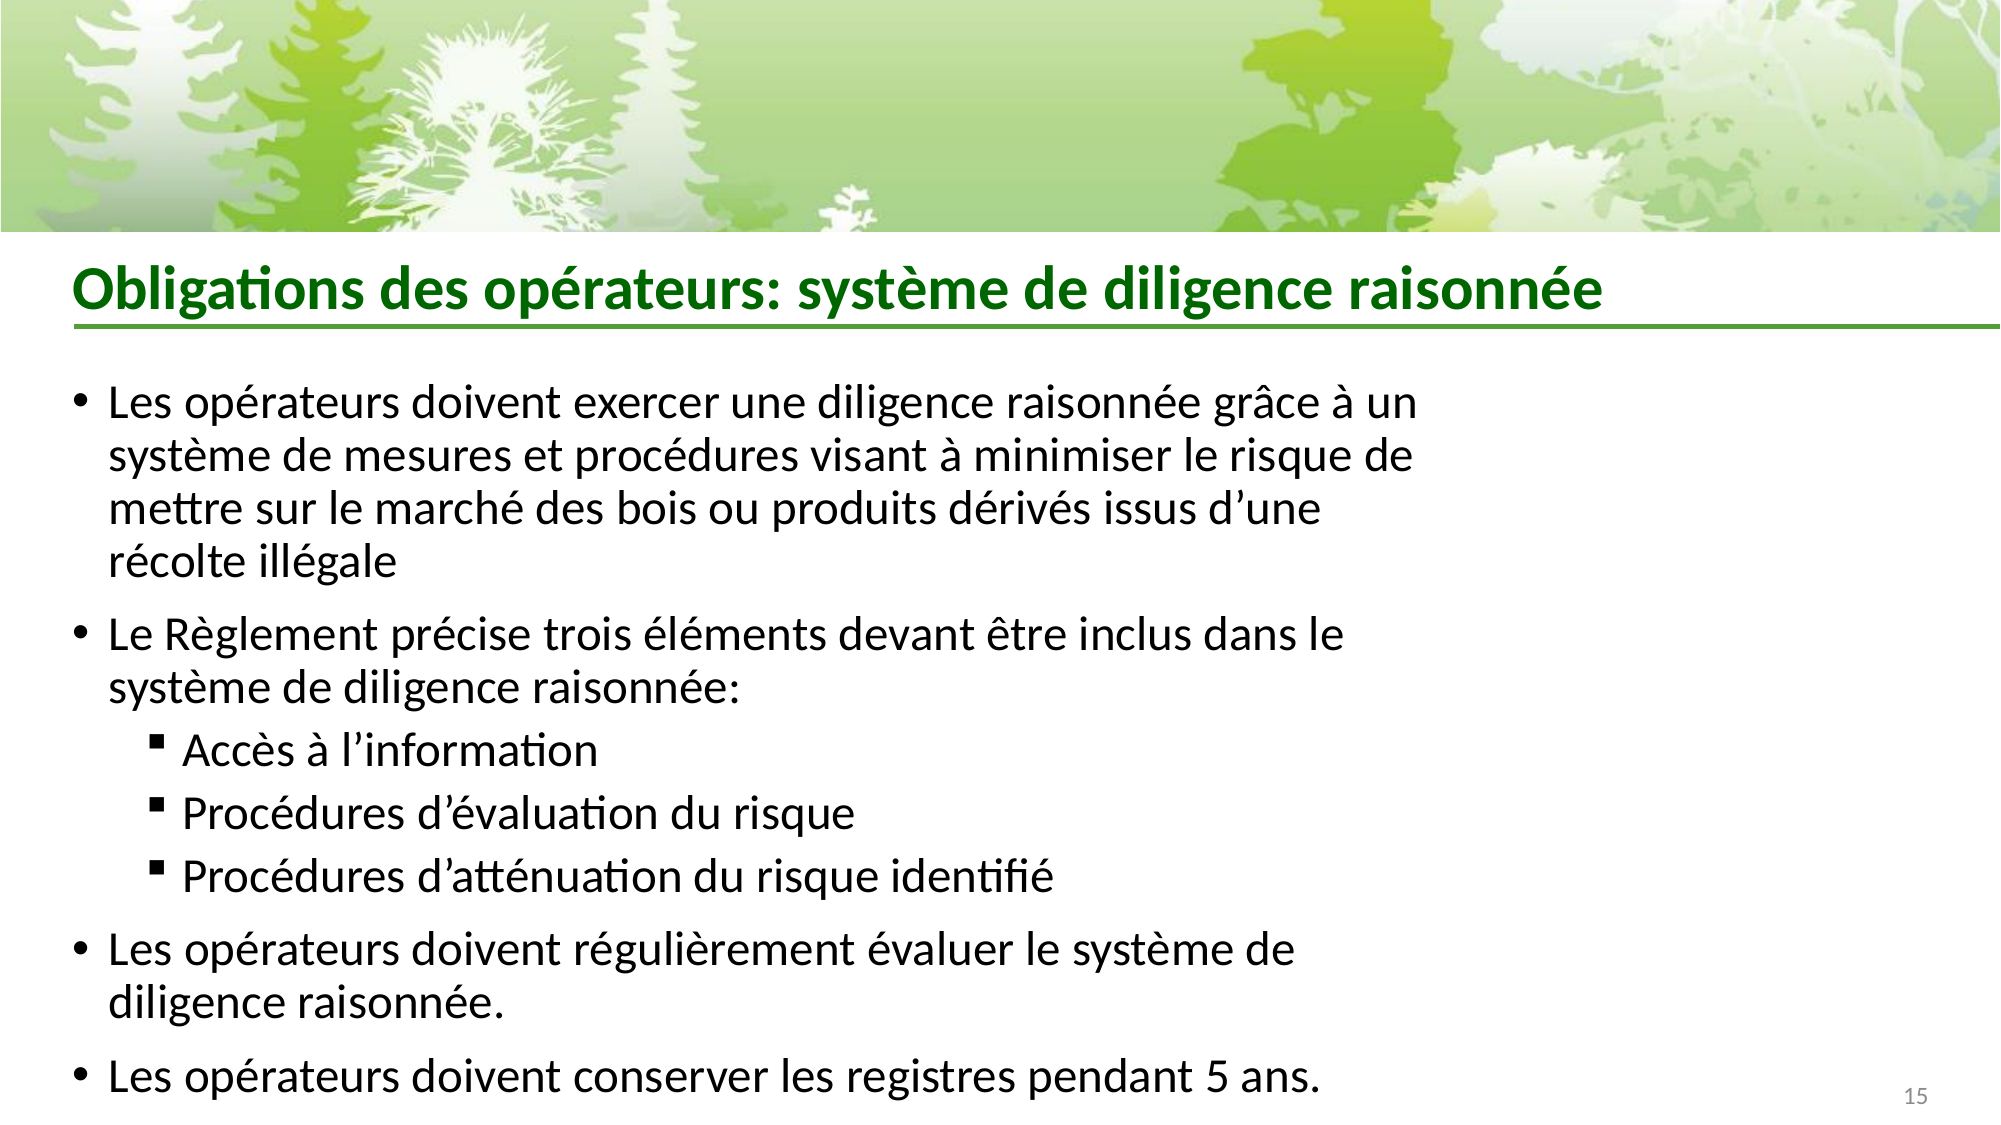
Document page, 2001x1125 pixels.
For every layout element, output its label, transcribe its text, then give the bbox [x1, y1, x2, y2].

slide_number 15 [1493, 1065, 1944, 1125]
title Obligations des opérateurs: système de diligence raisonnée [57, 195, 1735, 383]
list Les opérateurs doivent exercer une diligence raisonnée grâce à un système de mesures et procédures visant à minimiser le risque de mettre sur le marché des bois ou produits dérivés issus d’une récolte illégale Le Règlement précise trois éléments devant être inclus dans le système de diligence raisonnée: Accès à l’information Procédures d’évaluation du risque Procédures d’atténuation du risque identifié Les opérateurs doivent régulièrement évaluer le système de diligence raisonnée. Les opérateurs doivent conserver les registres pendant 5 ans. [57, 368, 1465, 1112]
picture [0, 0, 2000, 232]
